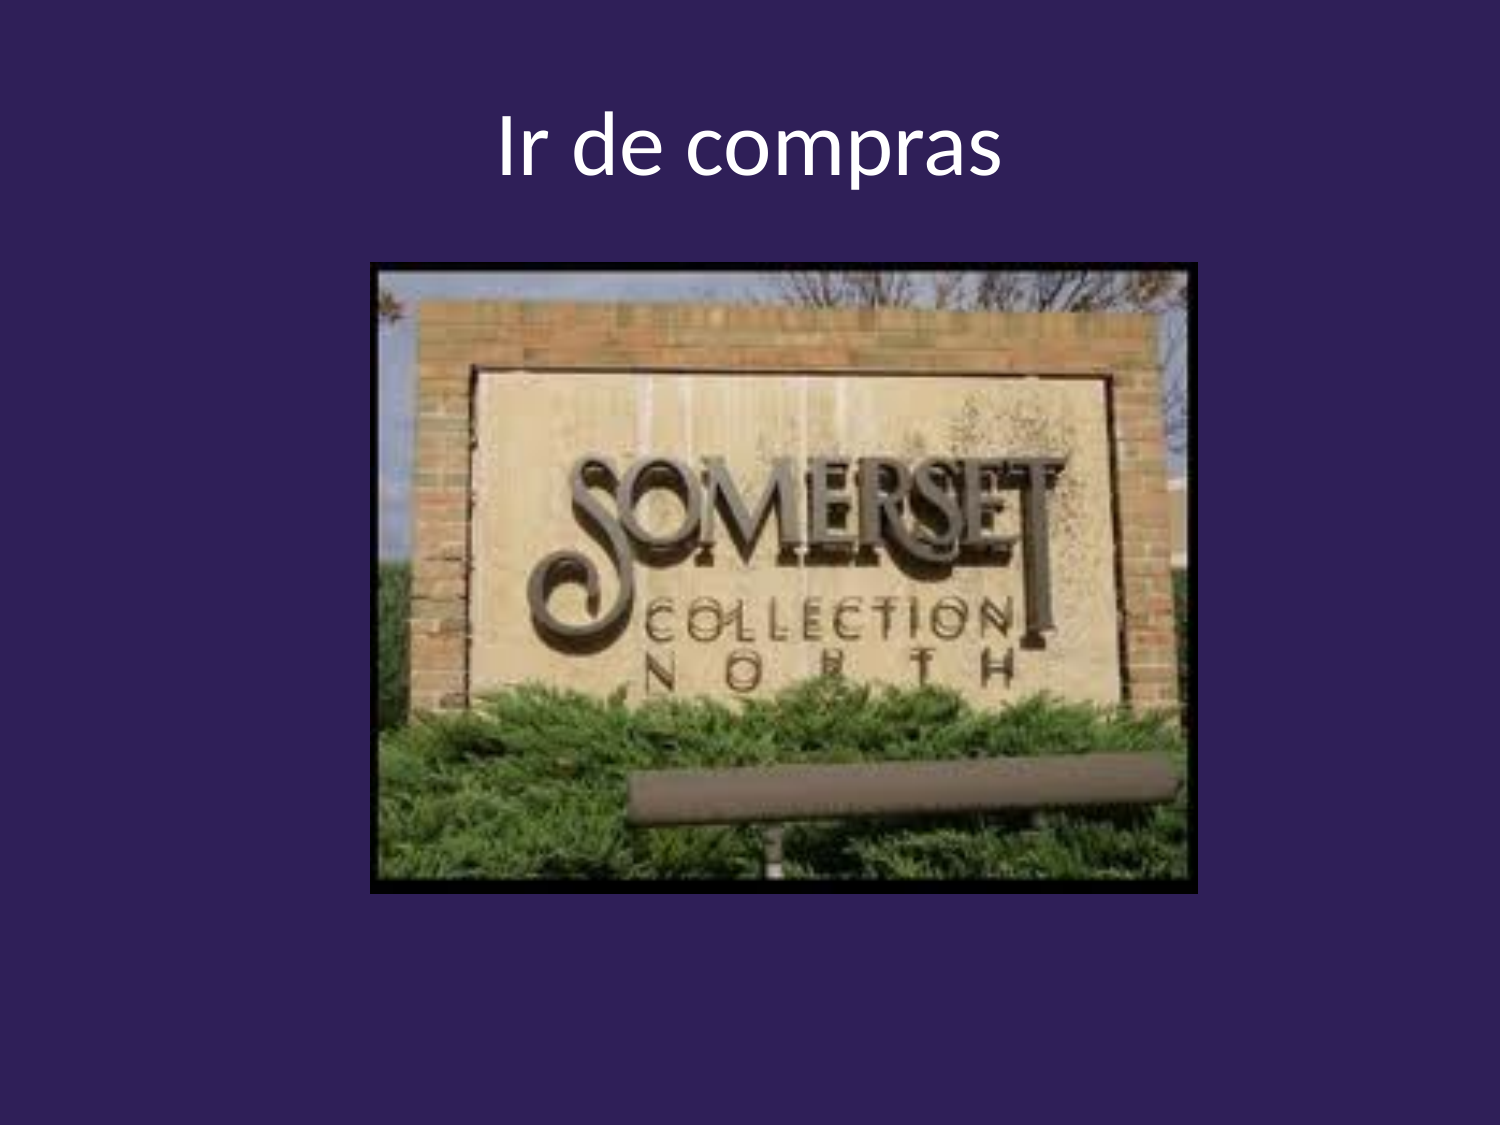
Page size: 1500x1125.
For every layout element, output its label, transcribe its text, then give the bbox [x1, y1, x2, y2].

title Ir de compras [75, 45, 1425, 233]
picture [369, 262, 1198, 894]
